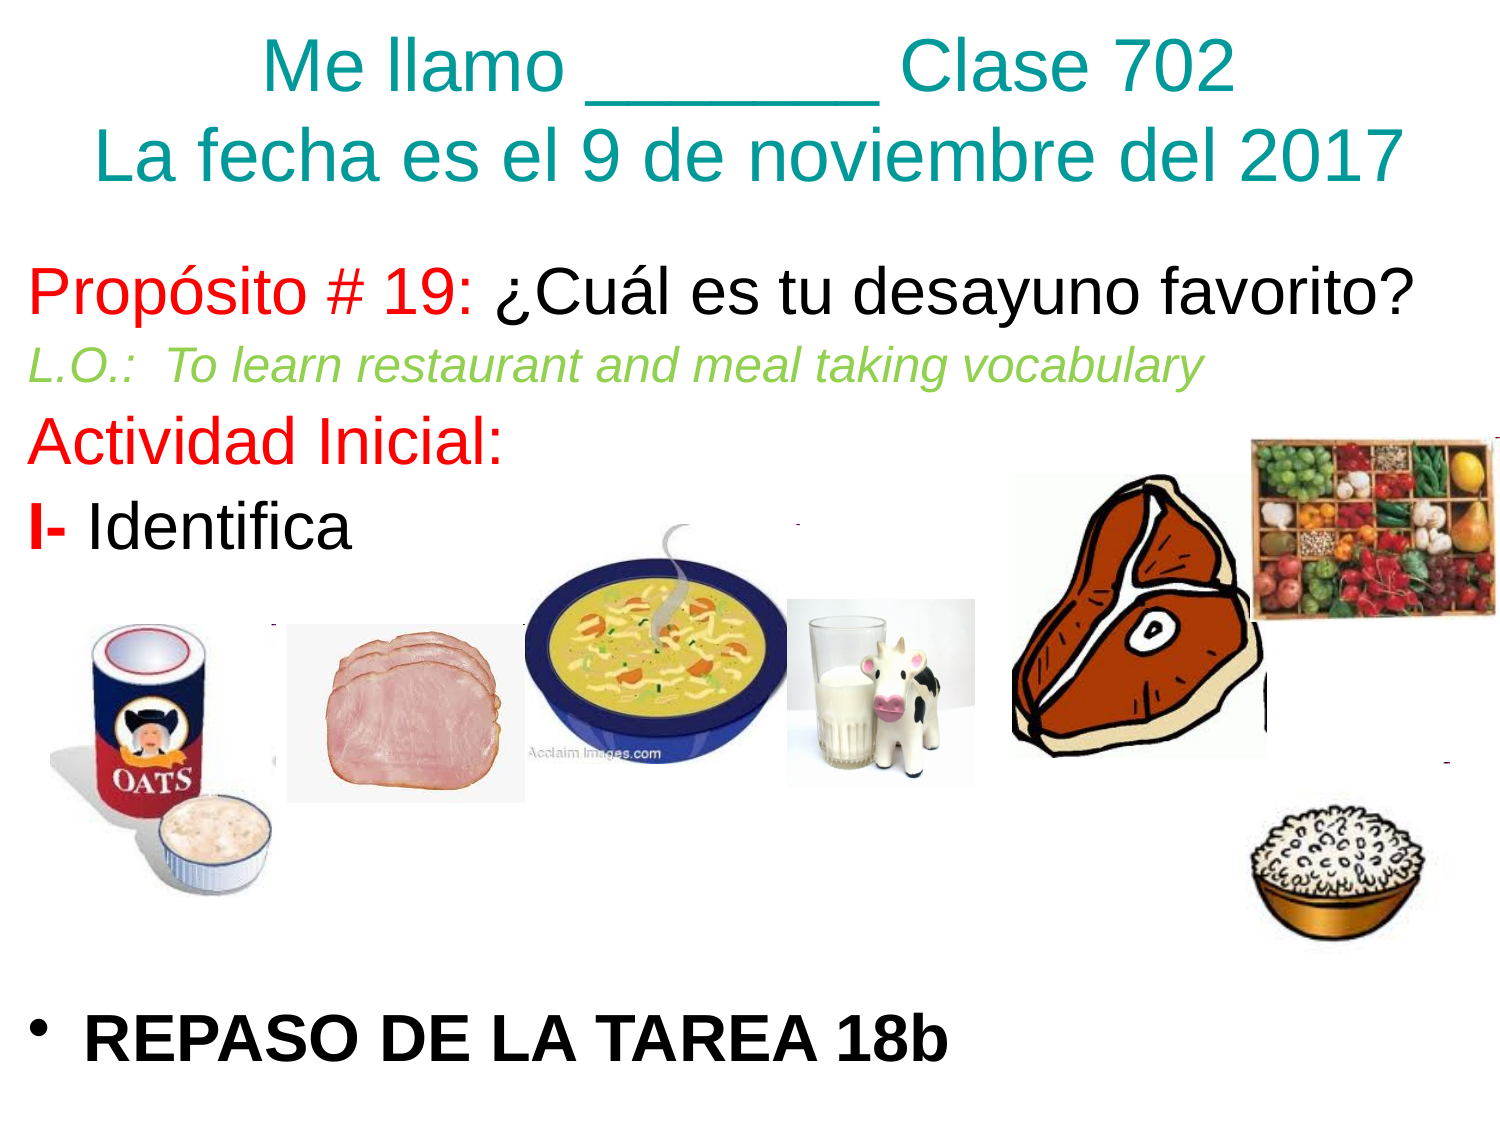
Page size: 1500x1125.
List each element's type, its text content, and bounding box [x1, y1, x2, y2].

picture [49, 624, 276, 898]
title Me llamo _______ Clase 702 La fecha es el 9 de noviembre del 2017 [0, 12, 1500, 200]
picture [1237, 762, 1451, 976]
picture [1012, 437, 1500, 759]
list Propósito # 19: ¿Cuál es tu desayuno favorito? L.O.: To learn restaurant and meal taking vocabulary Actividad Inicial: I- Identifica REPASO DE LA TAREA 18b [12, 249, 1500, 1125]
picture [287, 524, 976, 804]
